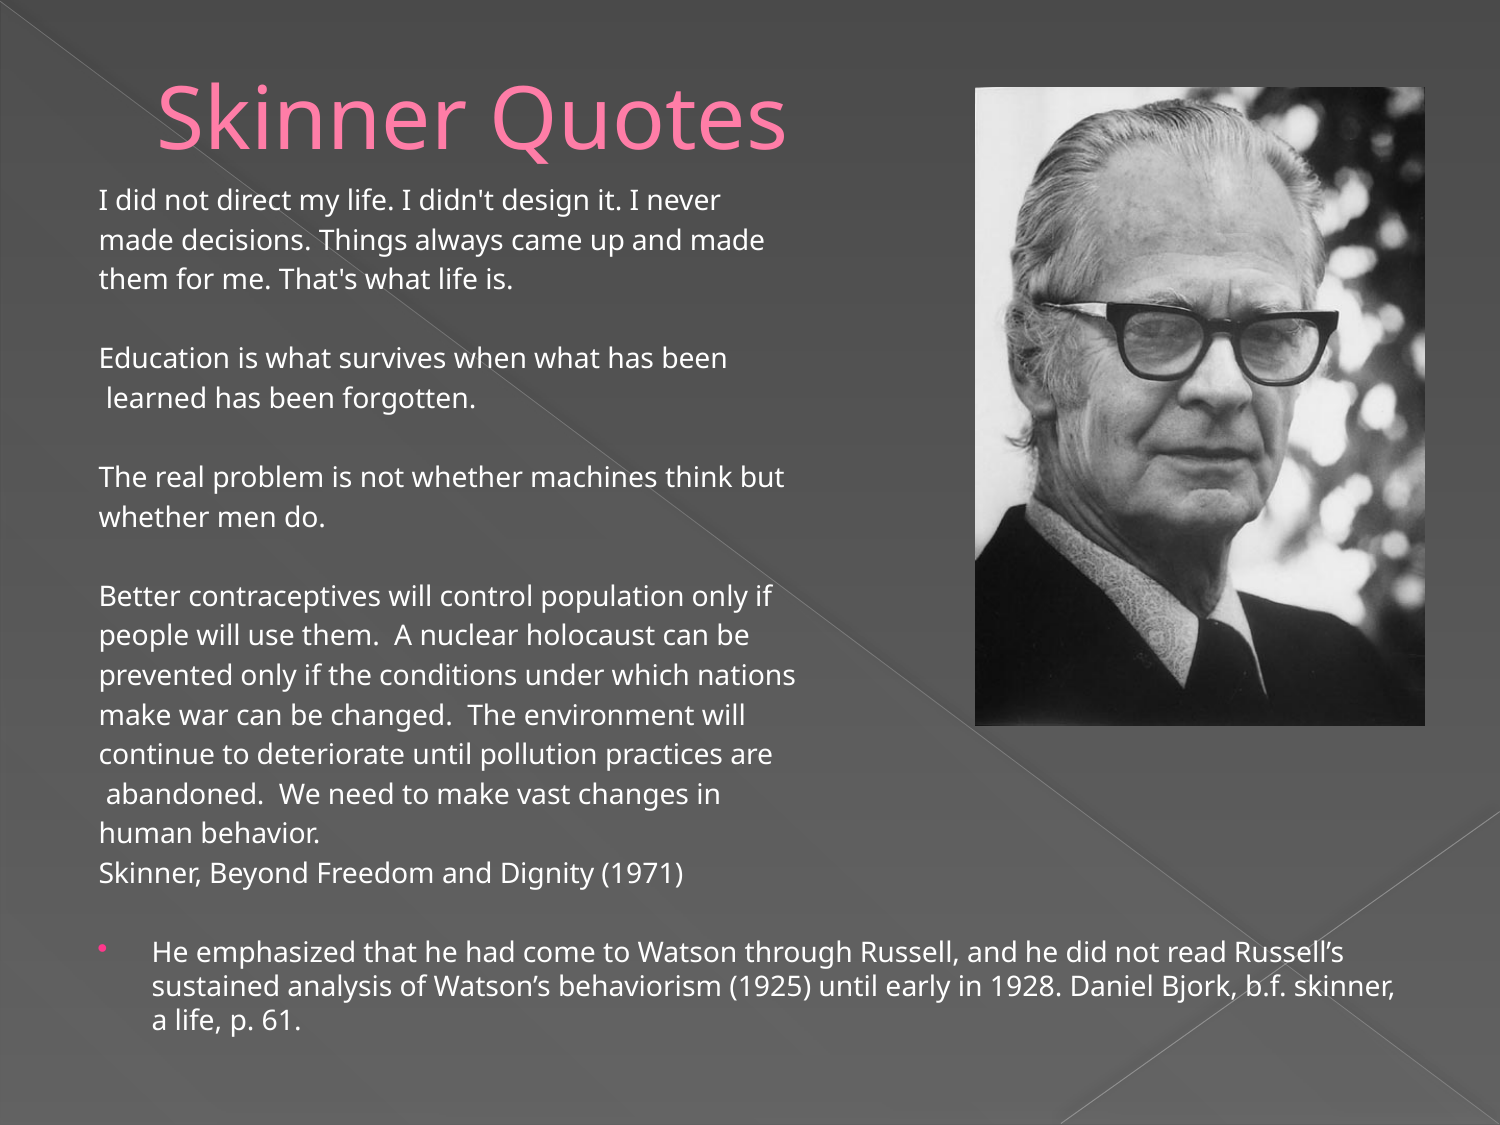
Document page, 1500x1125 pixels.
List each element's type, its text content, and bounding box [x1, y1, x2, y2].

title Skinner Quotes [62, 0, 1413, 230]
picture [974, 87, 1426, 727]
list I did not direct my life. I didn't design it. I never made decisions. Things always came up and made them for me. That's what life is. Education is what survives when what has been learned has been forgotten. The real problem is not whether machines think but whether men do. Better contraceptives will control population only if people will use them. A nuclear holocaust can be prevented only if the conditions under which nations make war can be changed. The environment will continue to deteriorate until pollution practices are abandoned. We need to make vast changes in human behavior. Skinner, Beyond Freedom and Dignity (1971) He emphasized that he had come to Watson through Russell, and he did not read Russell’s sustained analysis of Watson’s behaviorism (1925) until early in 1928. Daniel Bjork, b.f. skinner, a life, p. 61. [75, 174, 1425, 1059]
